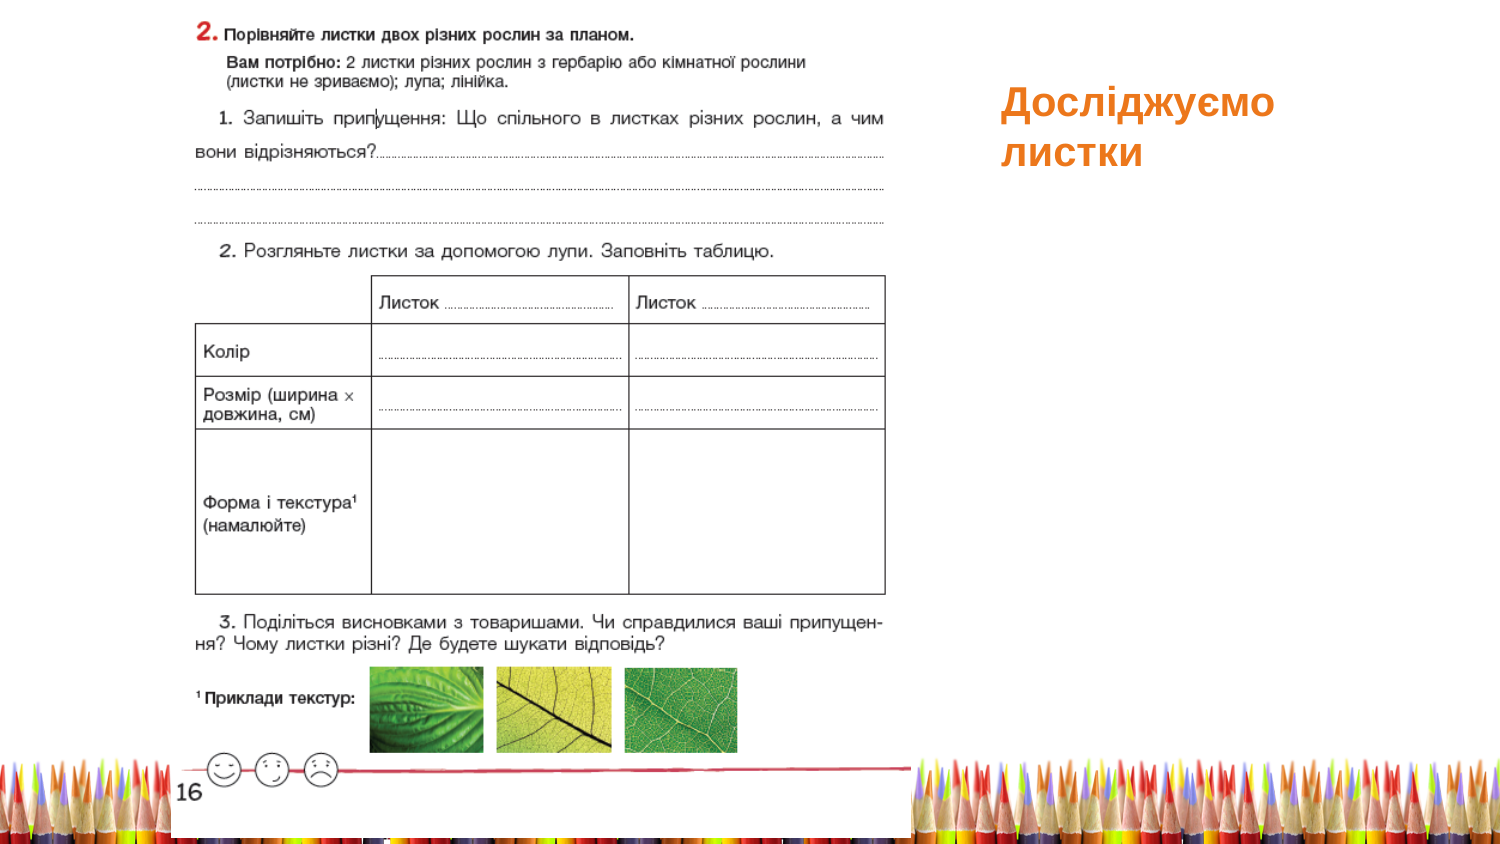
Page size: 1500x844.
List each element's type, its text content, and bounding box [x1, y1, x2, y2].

text_box Досліджуємо листки [986, 67, 1388, 183]
picture [0, 19, 1500, 844]
